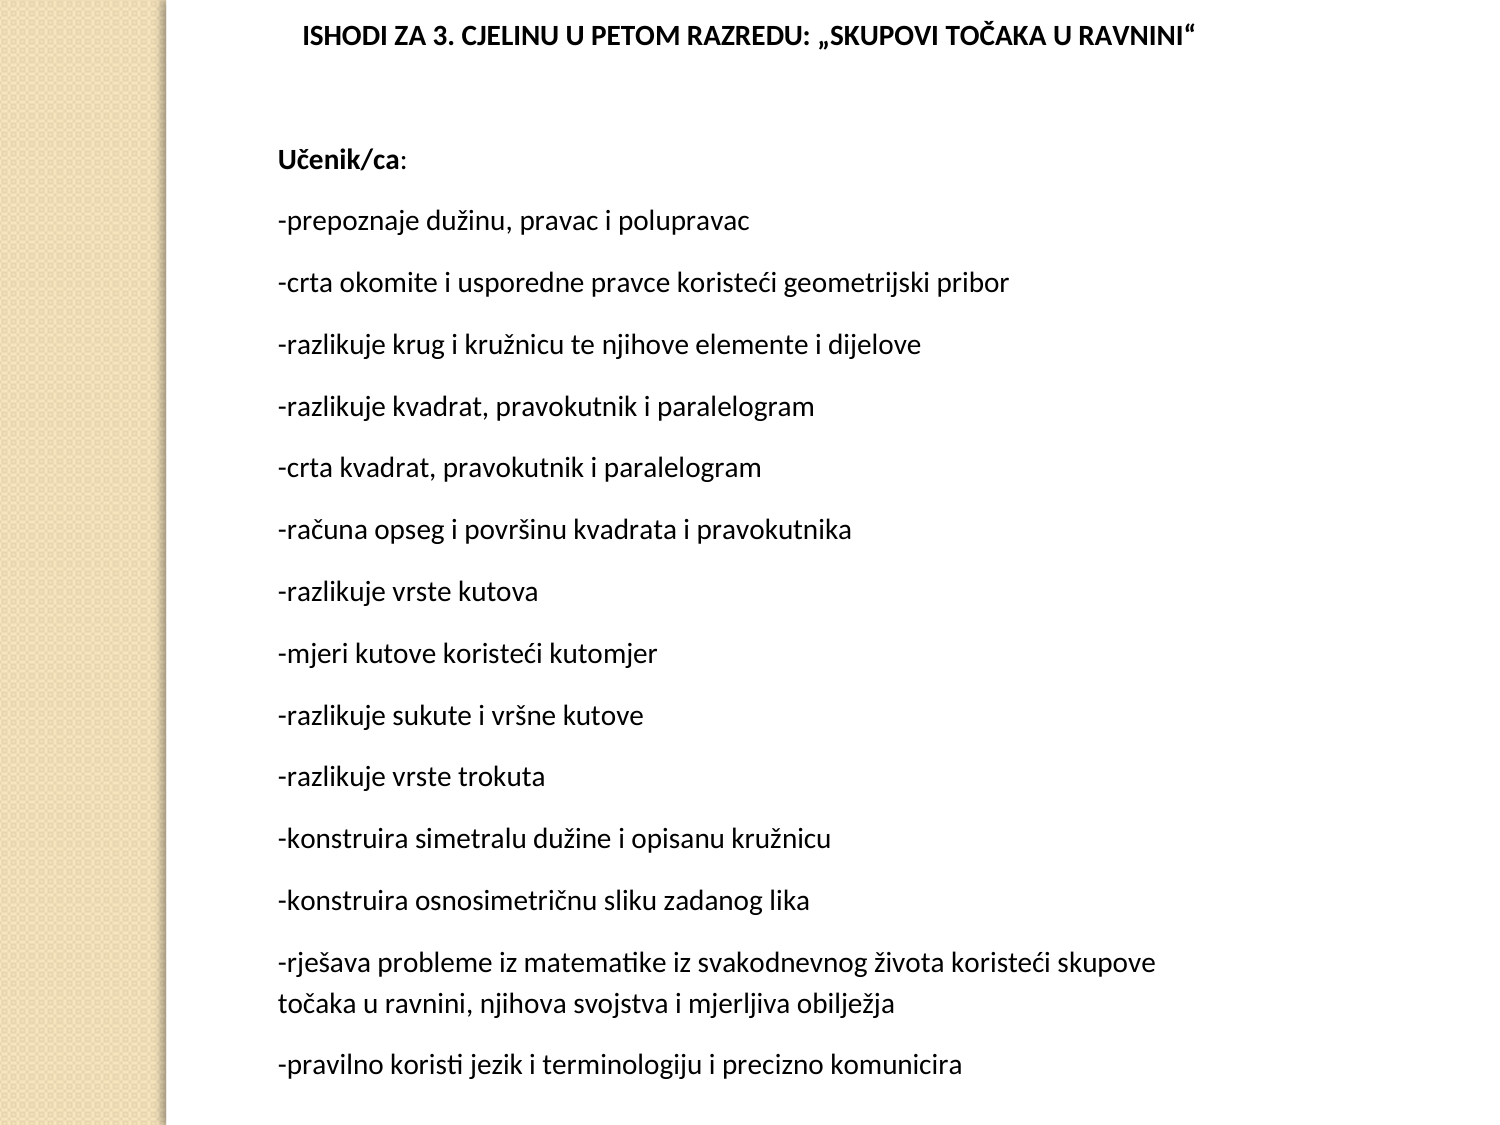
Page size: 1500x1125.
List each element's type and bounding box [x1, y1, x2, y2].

text_box [277, 17, 1223, 1108]
